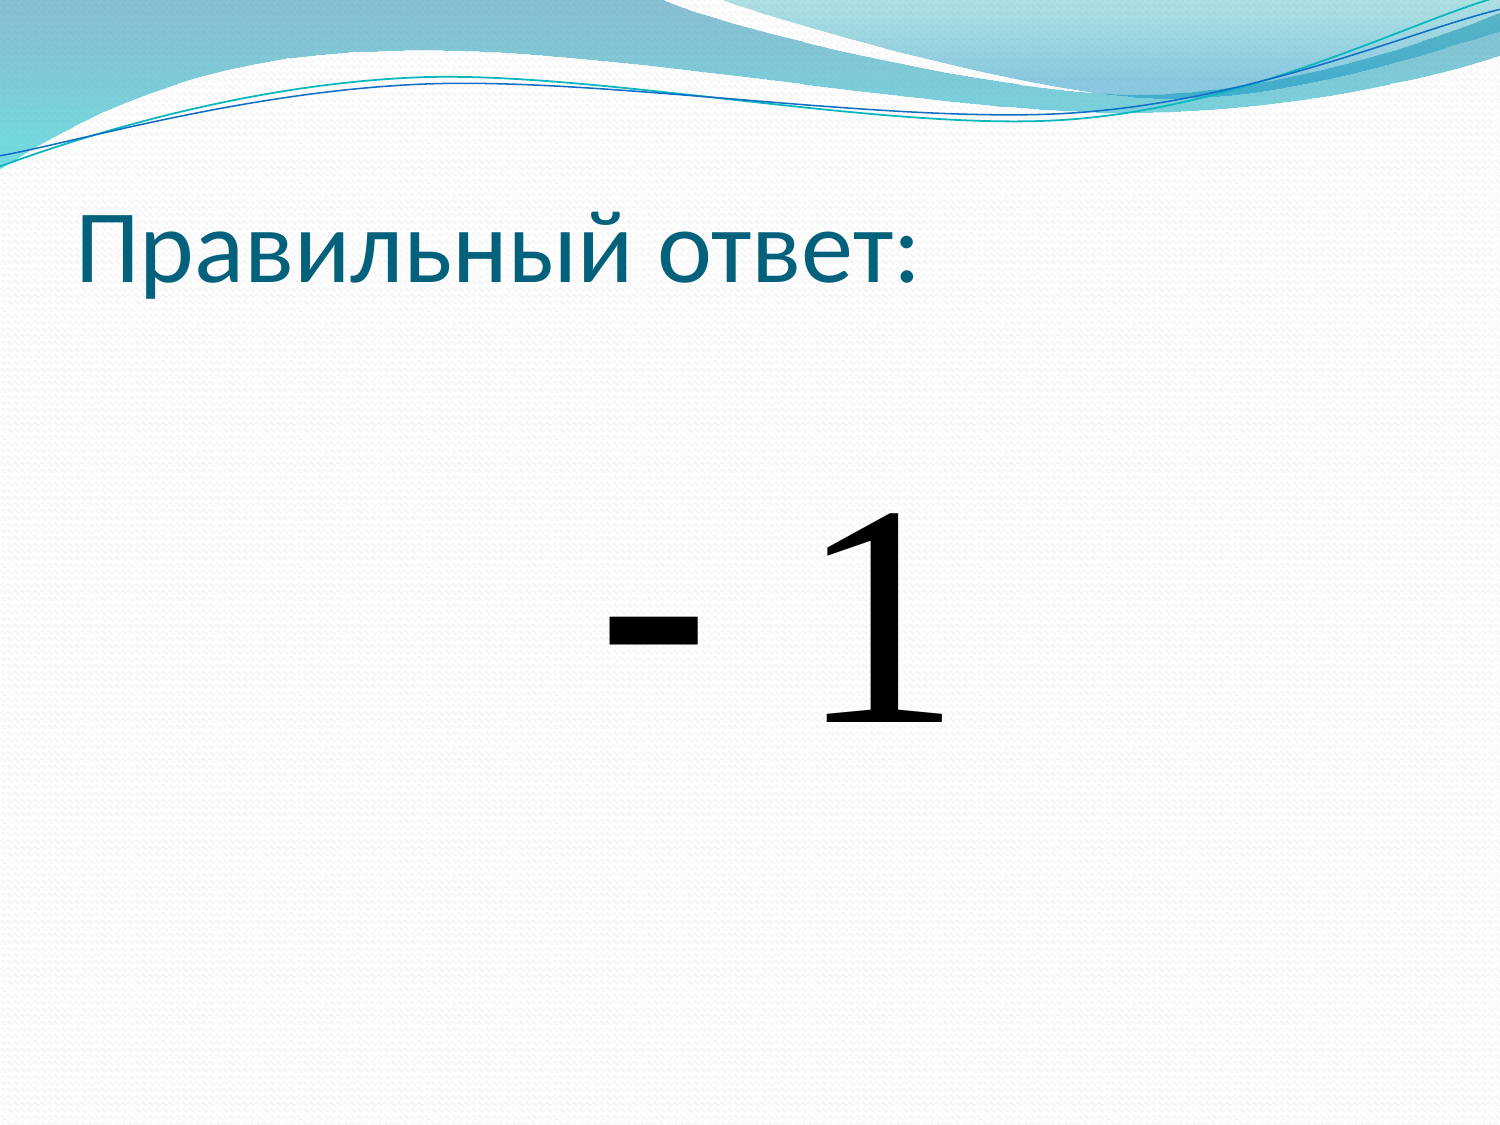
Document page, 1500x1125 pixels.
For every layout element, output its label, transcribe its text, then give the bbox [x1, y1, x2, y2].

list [550, 432, 987, 776]
title Правильный ответ: [75, 115, 1425, 303]
